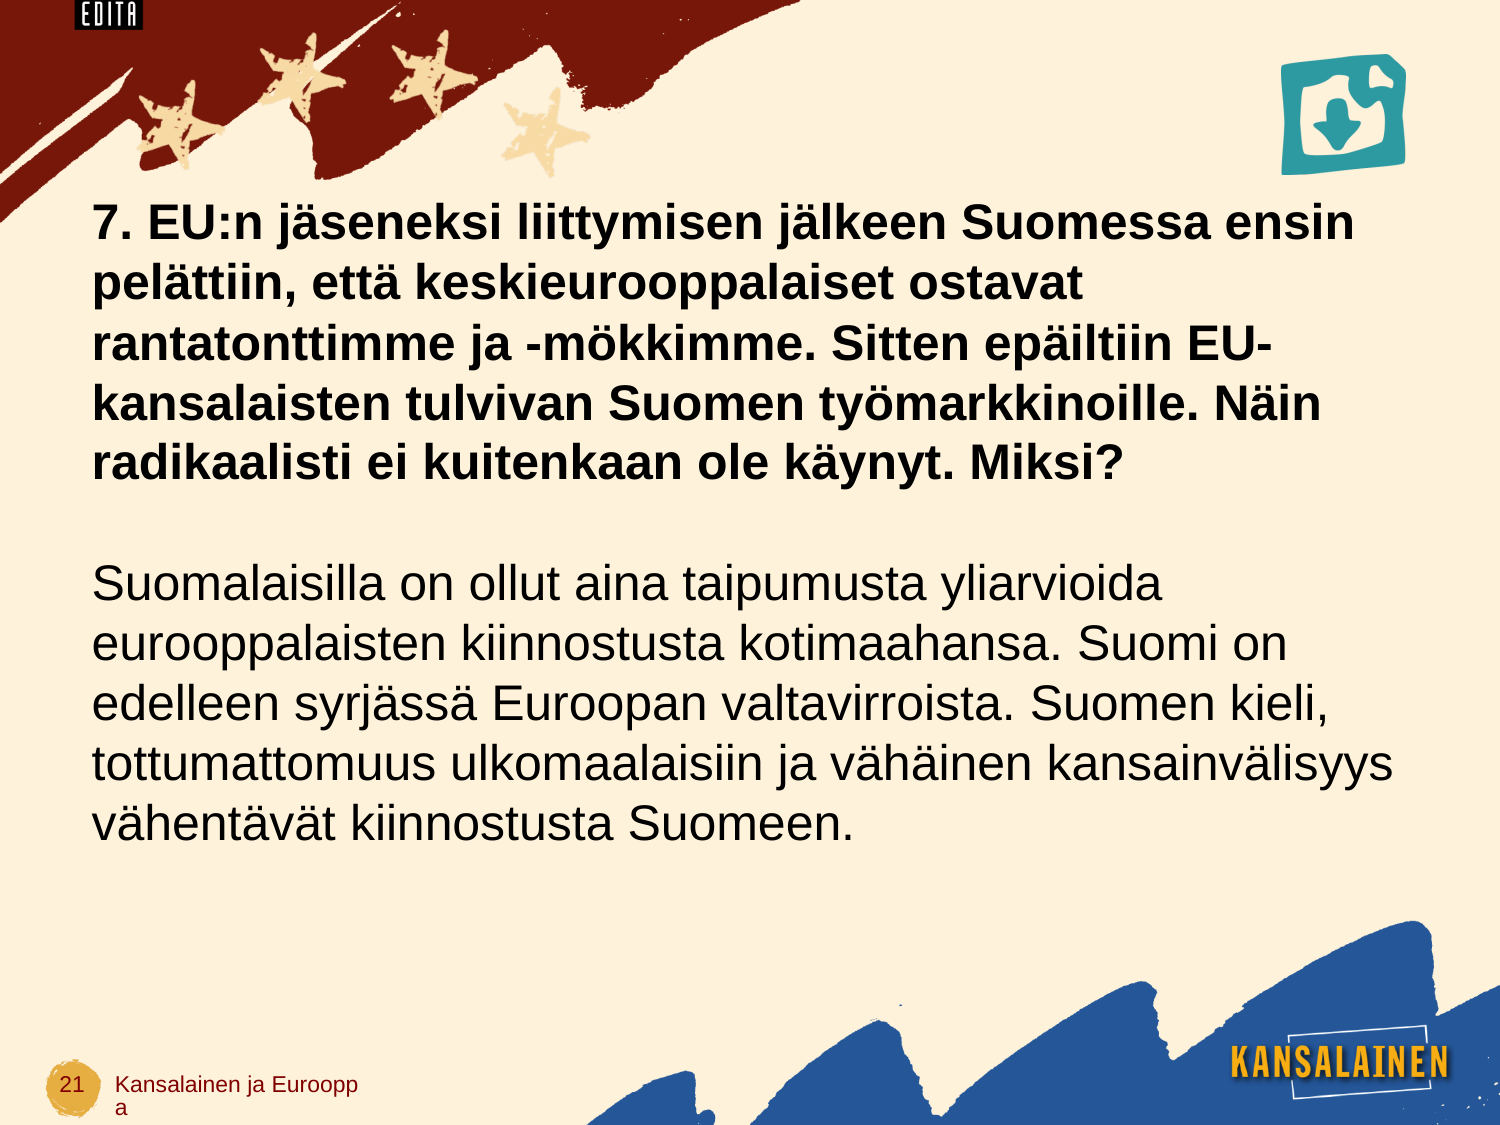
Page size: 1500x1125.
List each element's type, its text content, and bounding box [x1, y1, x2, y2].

footer Kansalainen ja Eurooppa [99, 1062, 376, 1125]
text_box 7. EU:n jäseneksi liittymisen jälkeen Suomessa ensin pelättiin, että keskieurooppalaiset ostavat rantatonttimme ja -mökkimme. Sitten epäiltiin EU-kansalaisten tulvivan Suomen työmarkkinoille. Näin radikaalisti ei kuitenkaan ole käynyt. Miksi? Suomalaisilla on ollut aina taipumusta yliarvioida eurooppalaisten kiinnostusta kotimaahansa. Suomi on edelleen syrjässä Euroopan valtavirroista. Suomen kieli, tottumattomuus ulkomaalaisiin ja vähäinen kansainvälisyys vähentävät kiinnostusta Suomeen. [76, 182, 1412, 898]
slide_number 21 [37, 1062, 99, 1125]
picture [0, 0, 1500, 1125]
